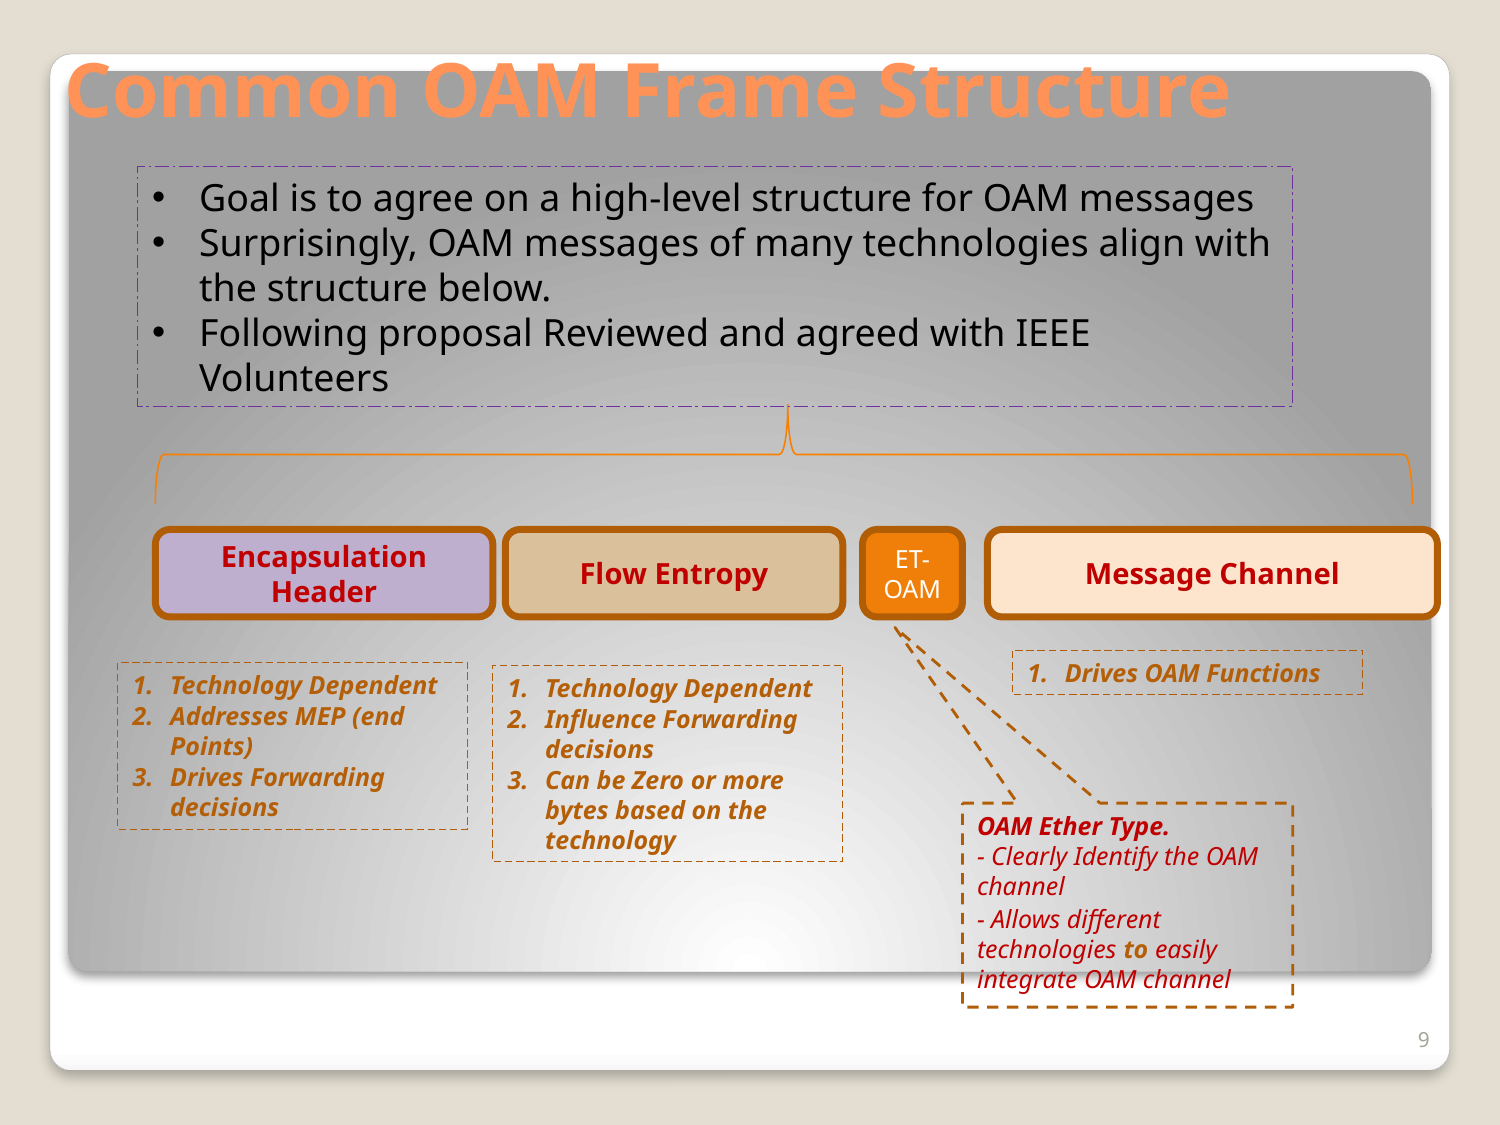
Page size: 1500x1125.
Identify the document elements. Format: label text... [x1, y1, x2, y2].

text_box [154, 407, 1414, 505]
text_box ET-OAM [859, 525, 966, 621]
text_box Encapsulation Header [151, 525, 497, 621]
text_box Drives OAM Functions [1012, 650, 1363, 695]
text_box Technology Dependent Addresses MEP (end Points) Drives Forwarding decisions [117, 662, 468, 830]
text_box Technology Dependent Influence Forwarding decisions Can be Zero or more bytes based on the technology [492, 665, 843, 862]
slide_number 9 [1369, 1002, 1445, 1063]
text_box Flow Entropy [501, 525, 847, 621]
text_box Message Channel [983, 525, 1441, 621]
text_box Goal is to agree on a high-level structure for OAM messages Surprisingly, OAM messages of many technologies align with the structure below. Following proposal Reviewed and agreed with IEEE Volunteers [137, 166, 1293, 407]
title Common OAM Frame Structure [50, 0, 1393, 140]
text_box OAM Ether Type. - Clearly Identify the OAM channel - Allows different technologies to easily integrate OAM channel [891, 623, 1297, 1011]
